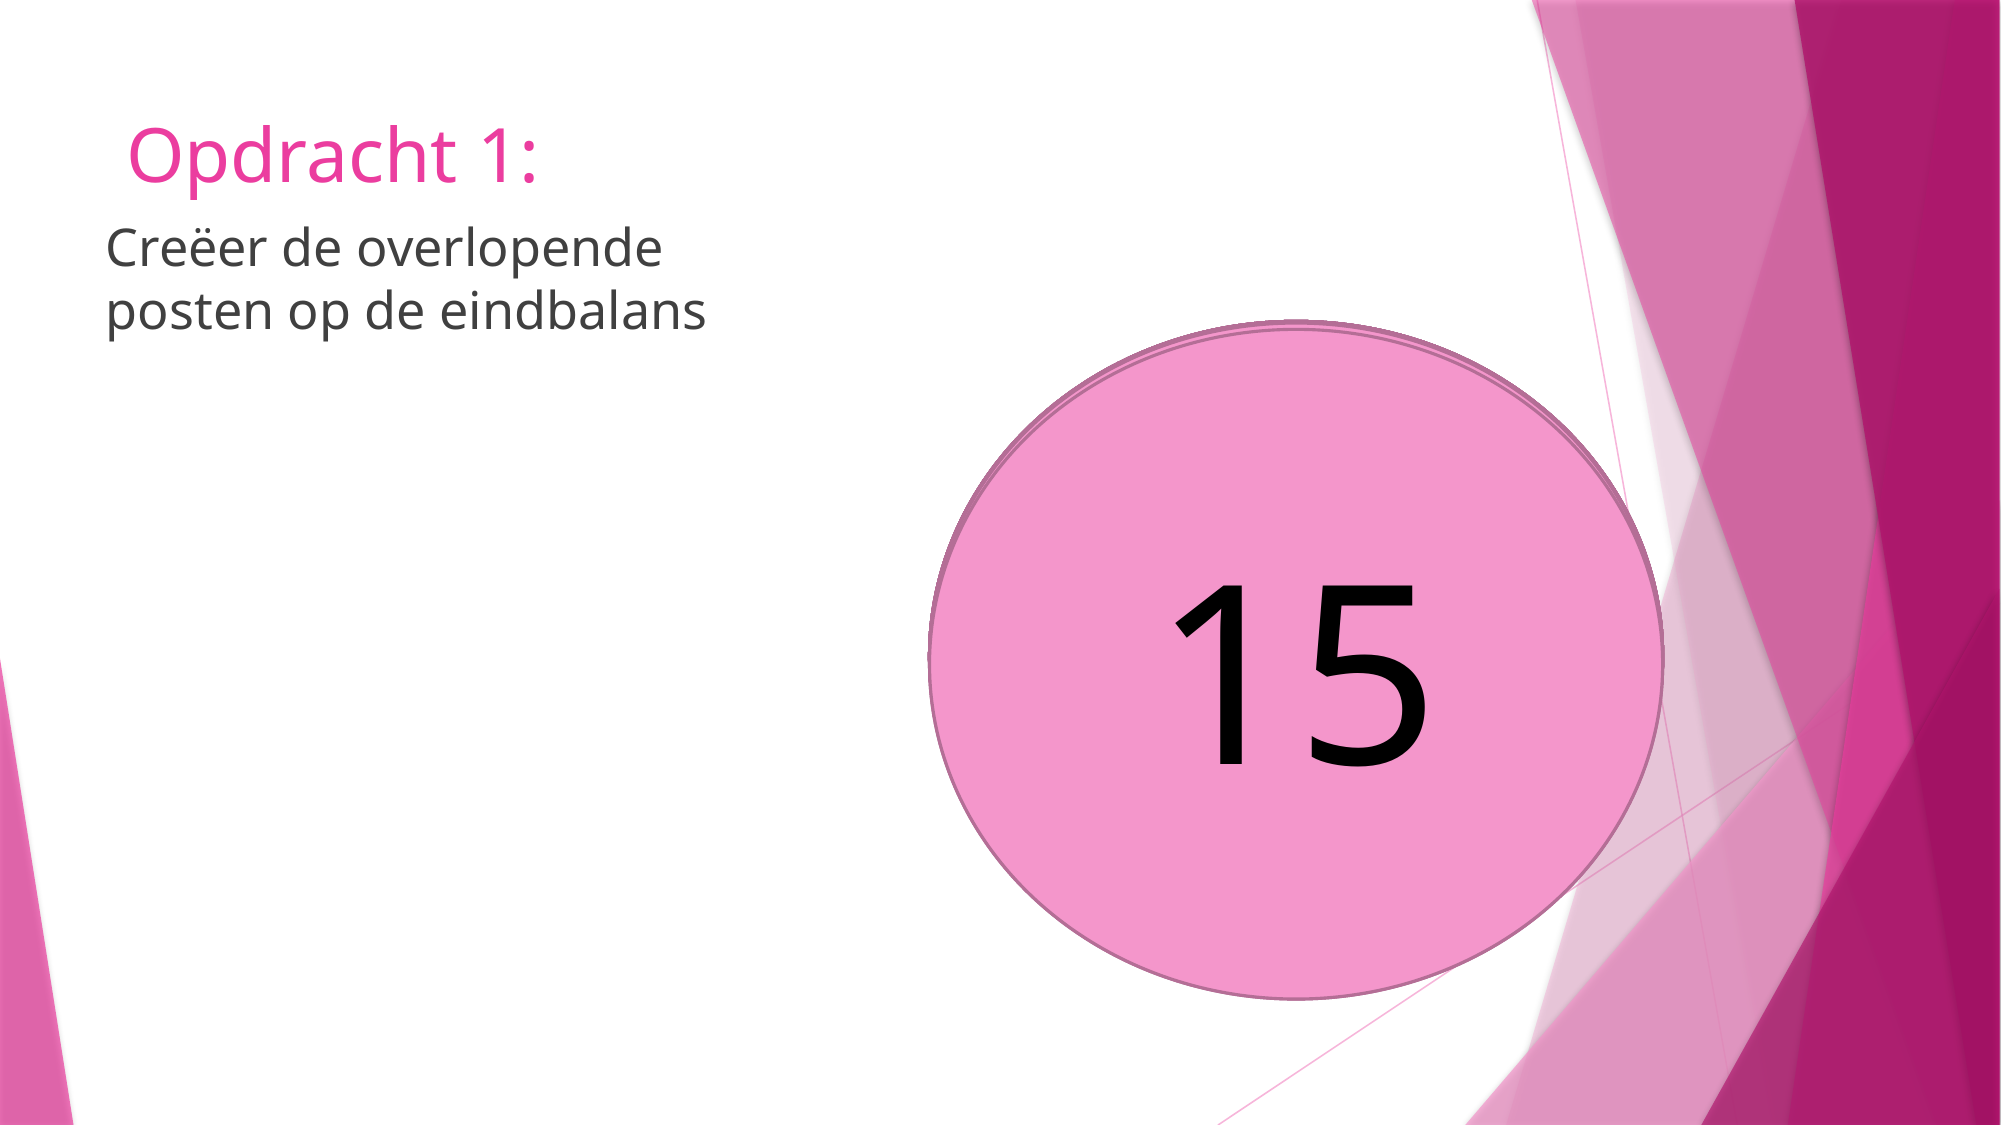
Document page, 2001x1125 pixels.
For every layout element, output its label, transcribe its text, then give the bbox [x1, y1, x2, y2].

text_box 15 [927, 327, 1665, 1001]
text_box 14 [930, 321, 1662, 621]
title Opdracht 1: [111, 99, 1522, 317]
list Creëer de overlopende posten op de eindbalans [90, 207, 817, 960]
